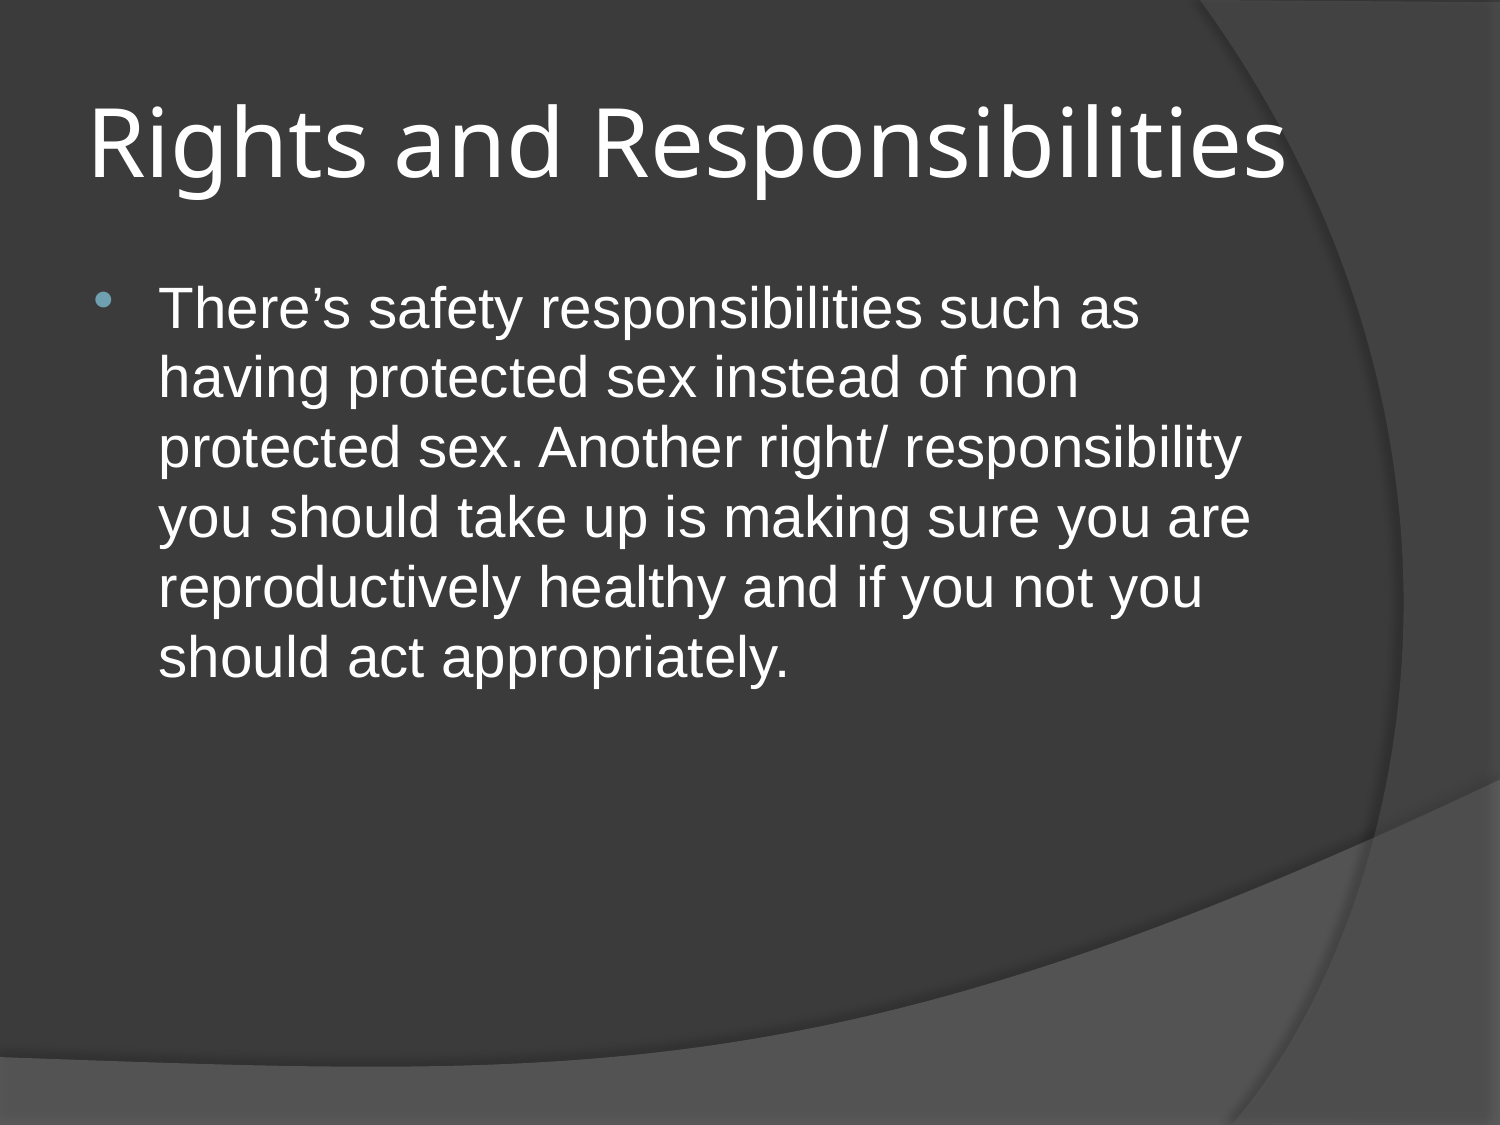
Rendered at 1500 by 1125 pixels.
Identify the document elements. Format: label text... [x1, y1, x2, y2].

list There’s safety responsibilities such as having protected sex instead of non protected sex. Another right/ responsibility you should take up is making sure you are reproductively healthy and if you not you should act appropriately. [75, 262, 1300, 1005]
title Rights and Responsibilities [75, 45, 1300, 233]
